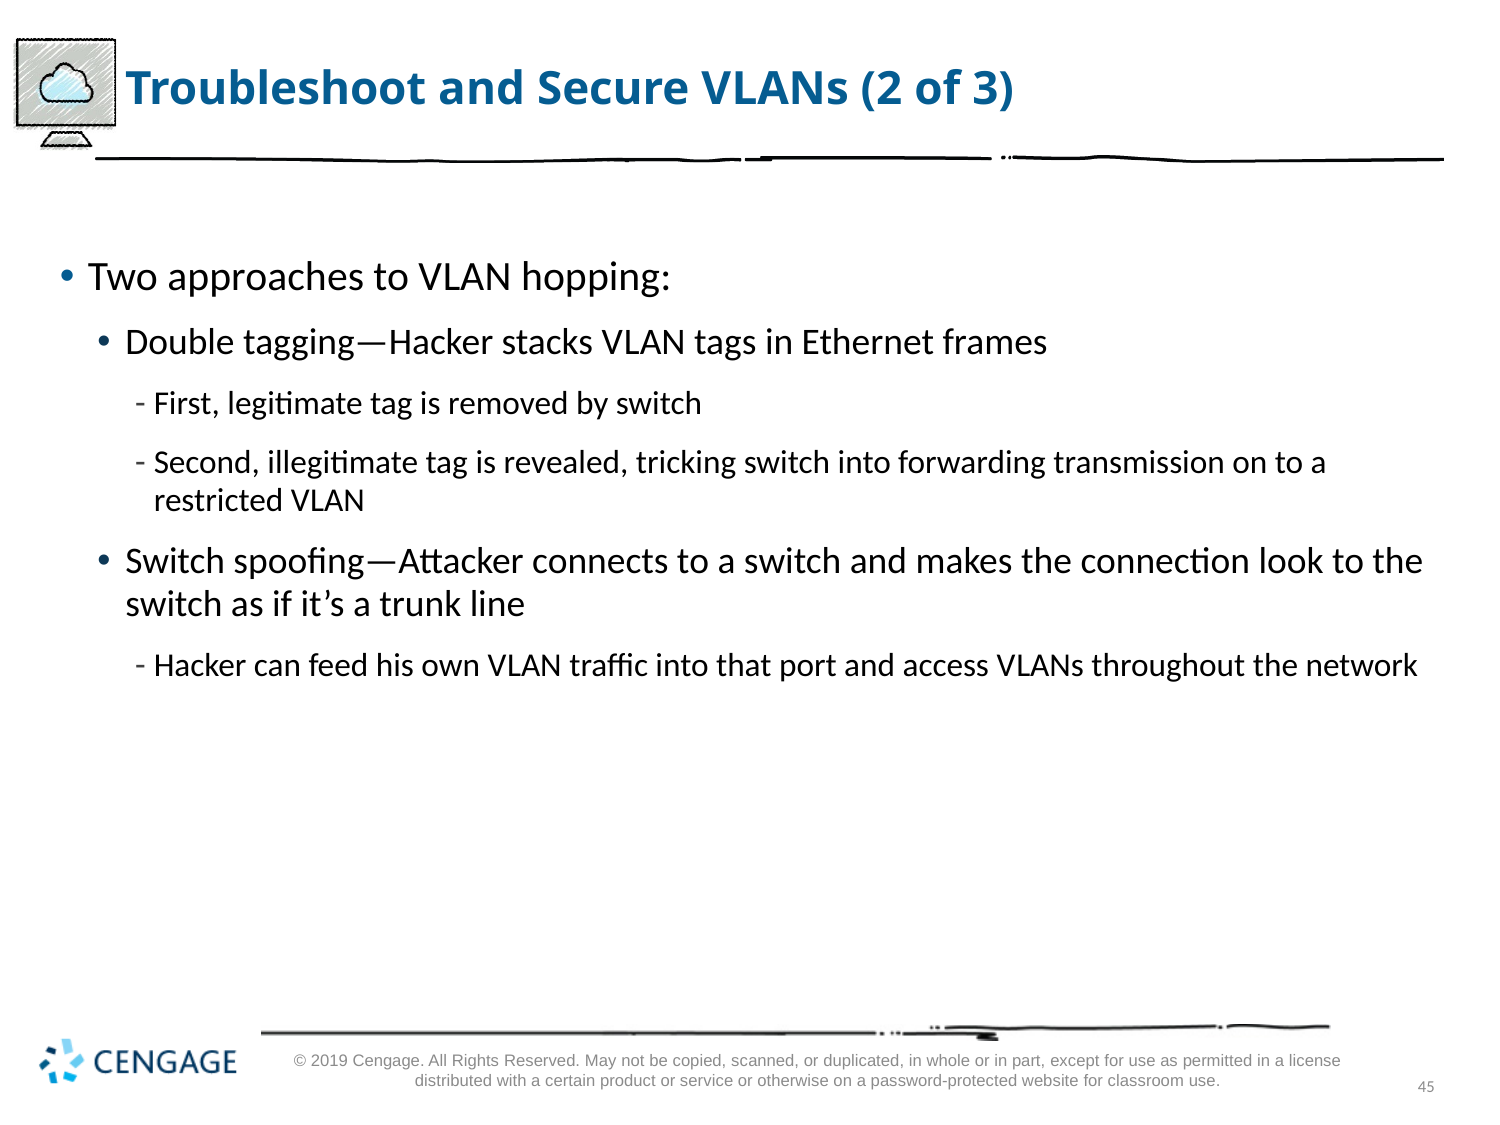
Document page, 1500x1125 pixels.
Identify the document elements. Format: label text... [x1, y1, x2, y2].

picture [95, 155, 1444, 163]
footer © 2019 Cengage. All Rights Reserved. May not be copied, scanned, or duplicated, in whole or in part, except for use as permitted in a license distributed with a certain product or service or otherwise on a password-protected website for classroom use. [262, 1050, 1375, 1091]
picture [13, 36, 117, 151]
picture [261, 1024, 1331, 1041]
title Troubleshoot and Secure V LANs (2 of 3) [125, 66, 1442, 116]
picture [19, 1025, 249, 1096]
list Two approaches to V LAN hopping: Double tagging—Hacker stacks V LAN tags in Ethernet frames First, legitimate tag is removed by switch Second, illegitimate tag is revealed, tricking switch into forwarding transmission on to a restricted V LAN Switch spoofing—Attacker connects to a switch and makes the connection look to the switch as if it’s a trunk line Hacker can feed his own V LAN traffic into that port and access V LANs throughout the network [59, 252, 1441, 689]
